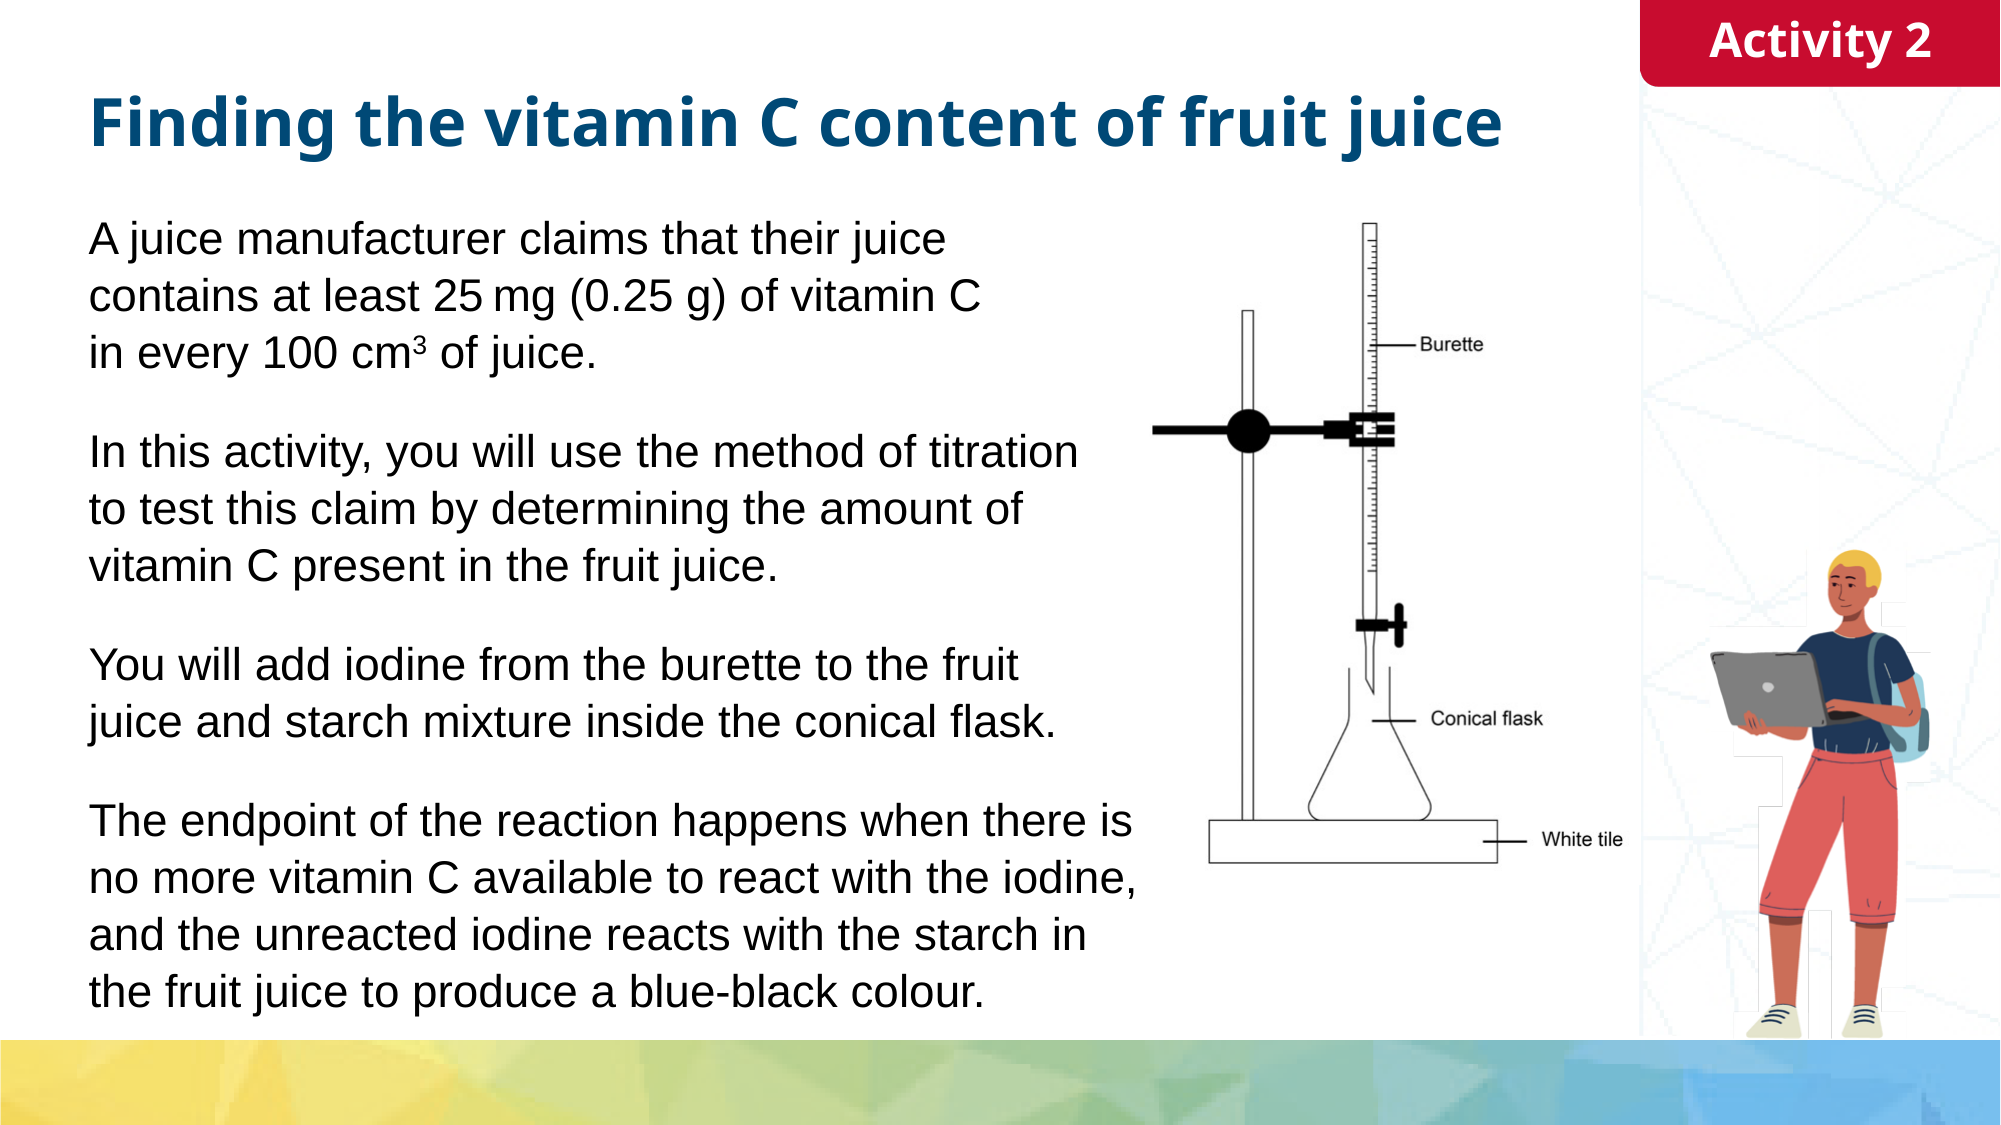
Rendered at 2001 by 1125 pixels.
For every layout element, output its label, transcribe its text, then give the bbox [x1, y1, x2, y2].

list A juice manufacturer claims that their juice contains at least 25 mg (0.25 g) of vitamin C in every 100 cm3 of juice. In this activity, you will use the method of titration to test this claim by determining the amount of vitamin C present in the fruit juice. You will add iodine from the burette to the fruit juice and starch mixture inside the conical flask. The endpoint of the reaction happens when there is no more vitamin C available to react with the iodine, and the unreacted iodine reacts with the starch in the fruit juice to produce a blue-black colour. [88, 206, 1142, 1012]
picture [0, 1040, 2001, 1125]
title Finding the vitamin C content of fruit juice [88, 88, 1565, 161]
picture [1141, 0, 2000, 1039]
